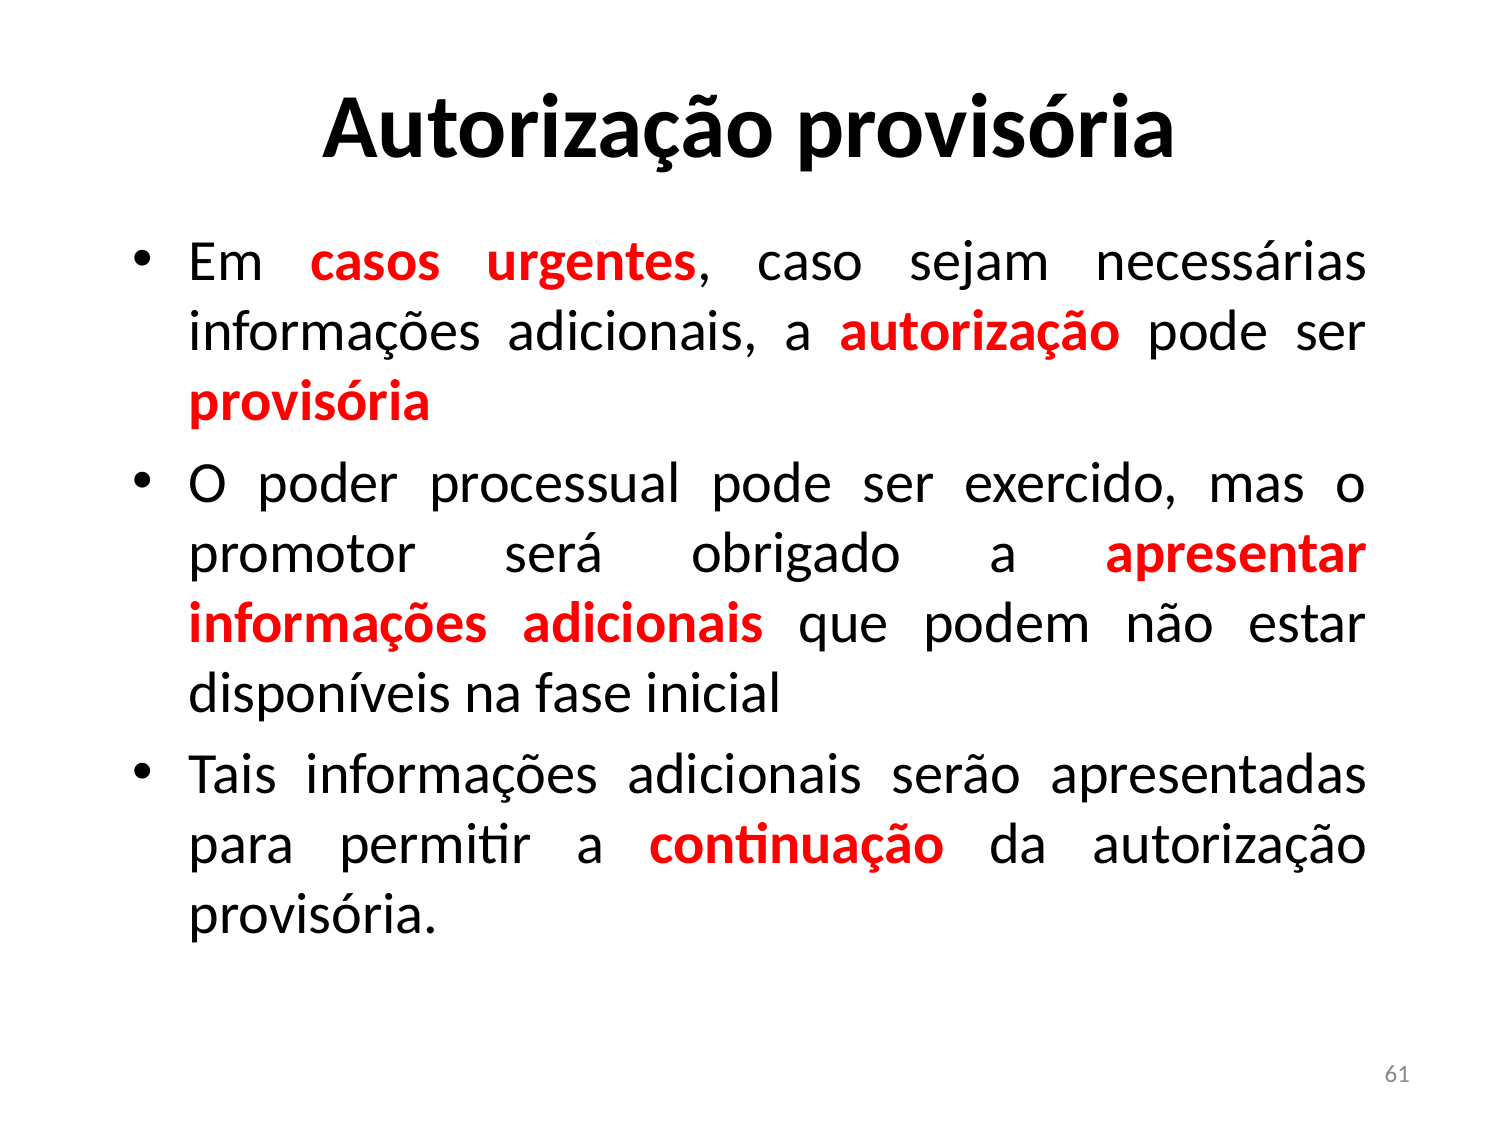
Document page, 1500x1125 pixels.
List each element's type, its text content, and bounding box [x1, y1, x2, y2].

title Autorização provisória [75, 27, 1425, 216]
text_box Em casos urgentes, caso sejam necessárias informações adicionais, a autorização pode ser provisória O poder processual pode ser exercido, mas o promotor será obrigado a apresentar informações adicionais que podem não estar disponíveis na fase inicial Tais informações adicionais serão apresentadas para permitir a continuação da autorização provisória. [117, 215, 1383, 986]
slide_number 61 [1074, 1042, 1425, 1103]
